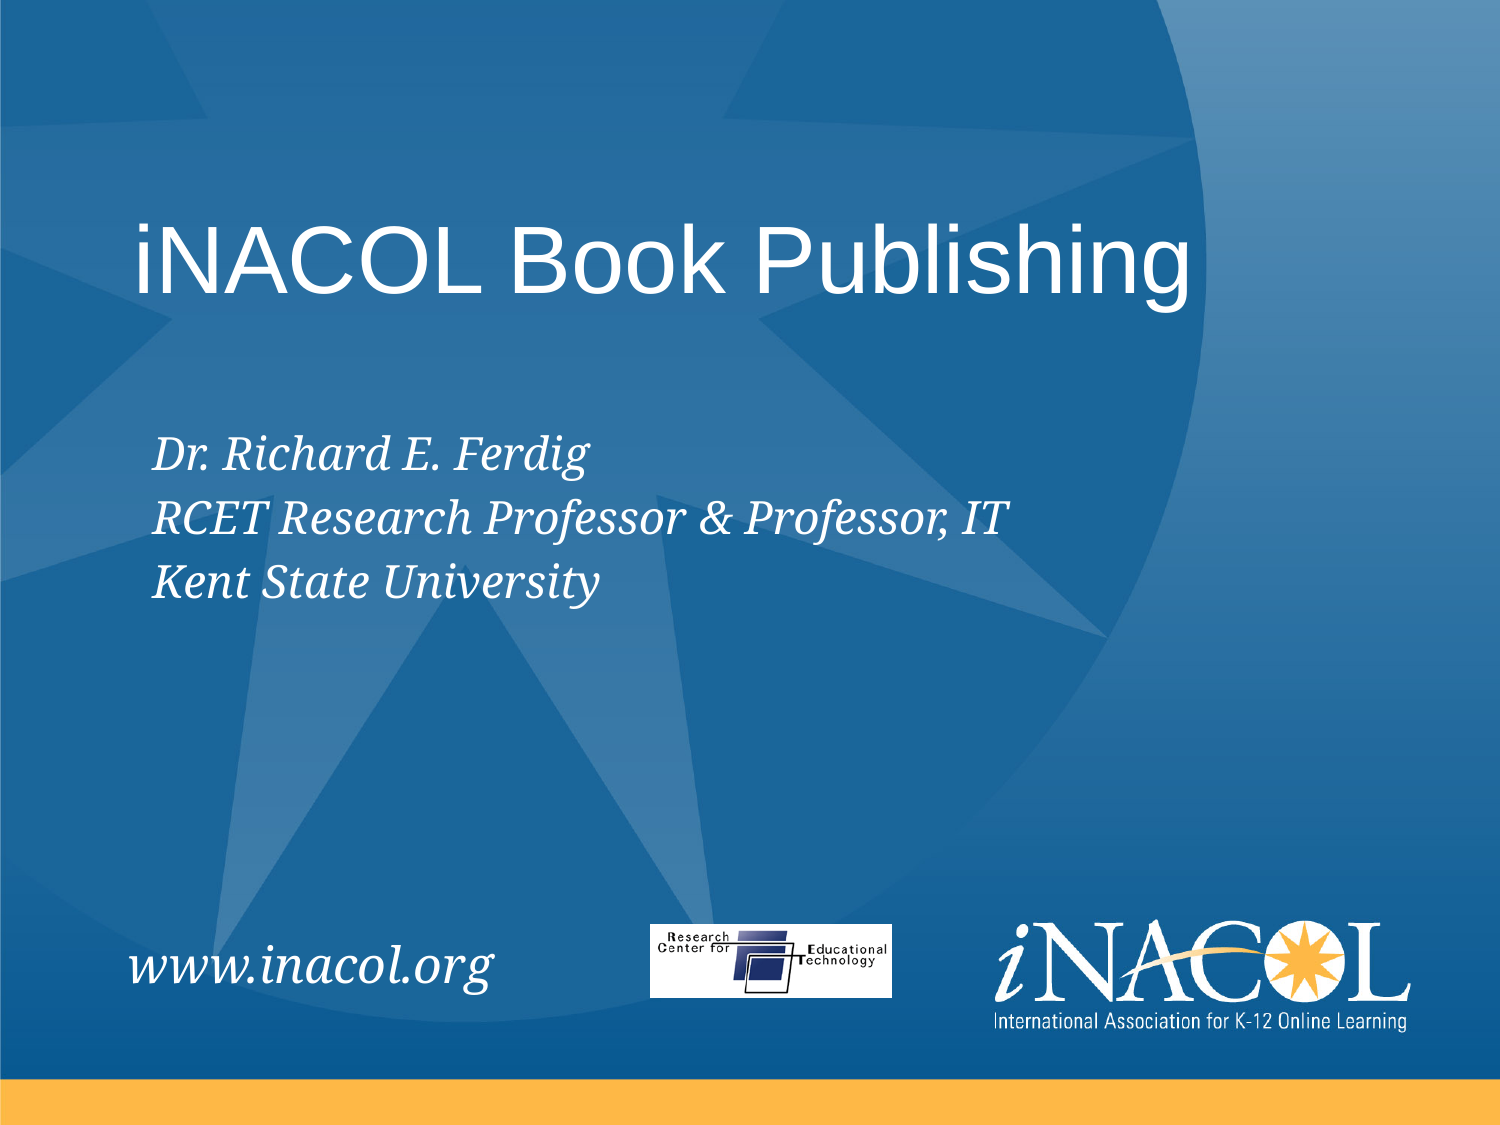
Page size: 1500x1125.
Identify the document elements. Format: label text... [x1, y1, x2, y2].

subtitle Dr. Richard E. Ferdig RCET Research Professor & Professor, IT Kent State University [137, 417, 1483, 705]
picture [0, 0, 1500, 1125]
title iNACOL Book Publishing [118, 190, 1275, 628]
